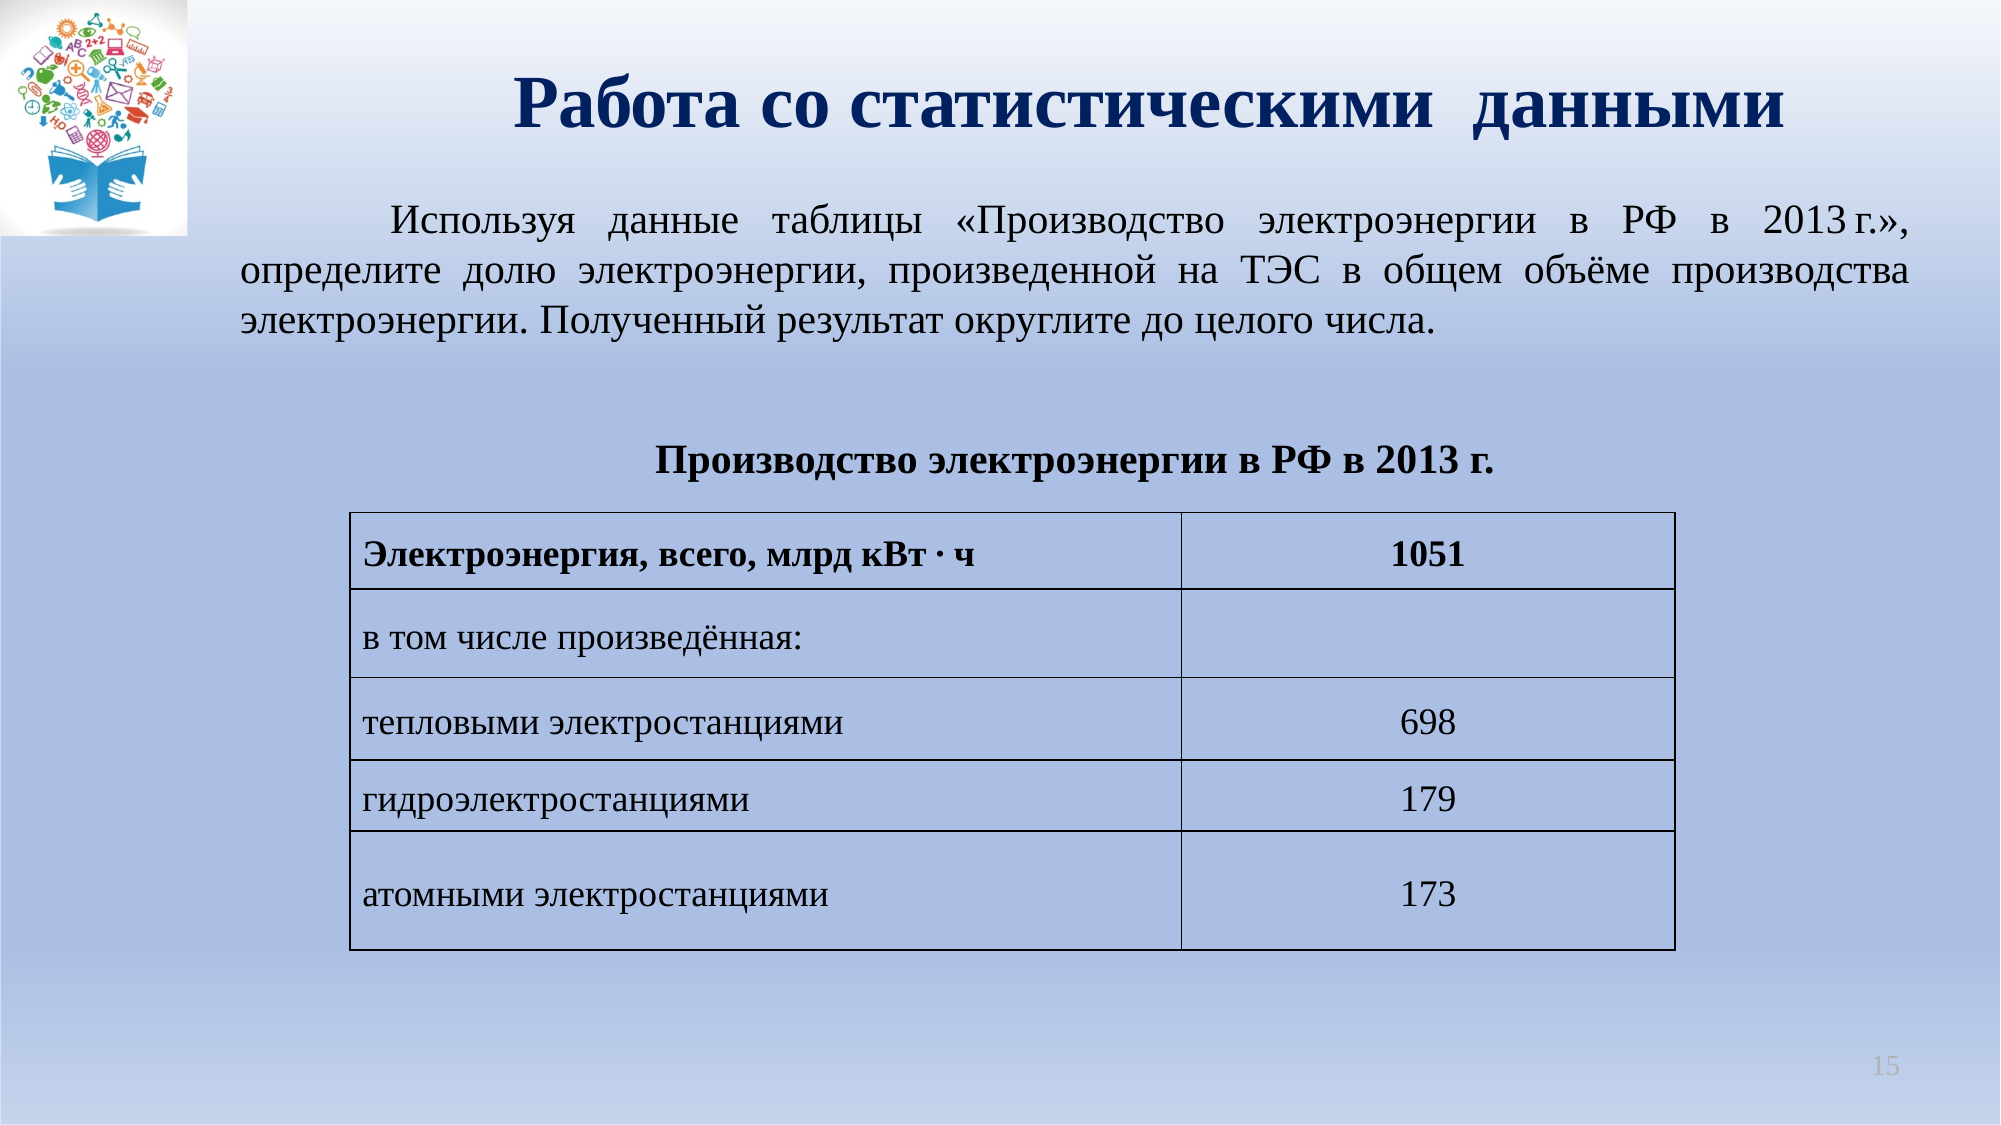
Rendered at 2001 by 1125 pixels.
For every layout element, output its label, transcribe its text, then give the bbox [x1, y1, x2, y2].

table_cell гидроэлектростанциями [351, 761, 1181, 830]
table_cell 698 [1182, 678, 1674, 759]
picture [0, 0, 2000, 1125]
table_header Электроэнергия, всего, млрд кВт · ч [351, 513, 1181, 588]
table_header 1051 [1182, 513, 1674, 588]
table_cell тепловыми электростанциями [351, 678, 1181, 759]
table_cell 173 [1182, 832, 1674, 949]
table_cell в том числе произведённая: [351, 590, 1181, 677]
table_cell атомными электростанциями [351, 832, 1181, 949]
text_box Работа со статистическими данными Используя данные таблицы «Производство электроэнергии в РФ в 2013 г.», определите долю электроэнергии, произведенной на ТЭС в общем объёме производства электроэнергии. Полученный результат округлите до целого числа. Производство электроэнергии в РФ в 2013 г. [225, 44, 1925, 535]
table_cell [1182, 590, 1674, 677]
slide_number 15 [1440, 1046, 1900, 1103]
table_cell 179 [1182, 761, 1674, 830]
